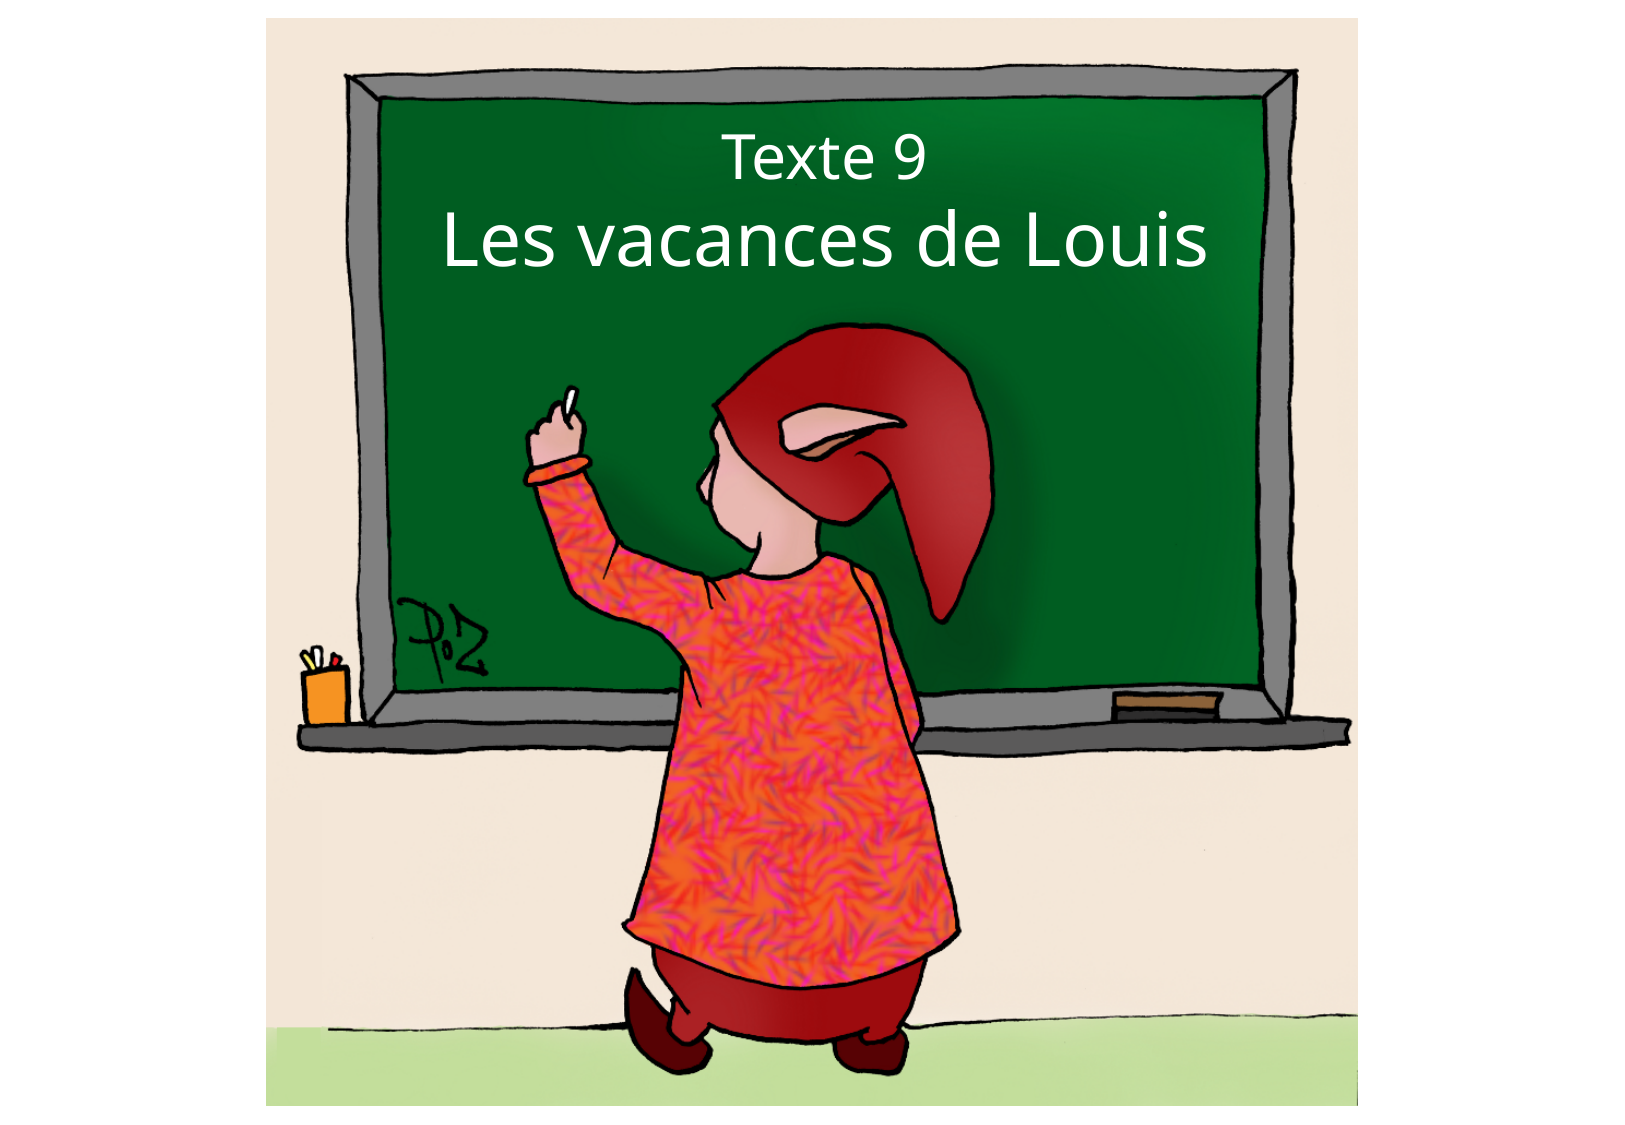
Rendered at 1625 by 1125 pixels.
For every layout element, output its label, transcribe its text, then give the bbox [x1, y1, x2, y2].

text_box Texte 9 Les vacances de Louis [377, 101, 1273, 297]
picture [266, 18, 1358, 1106]
